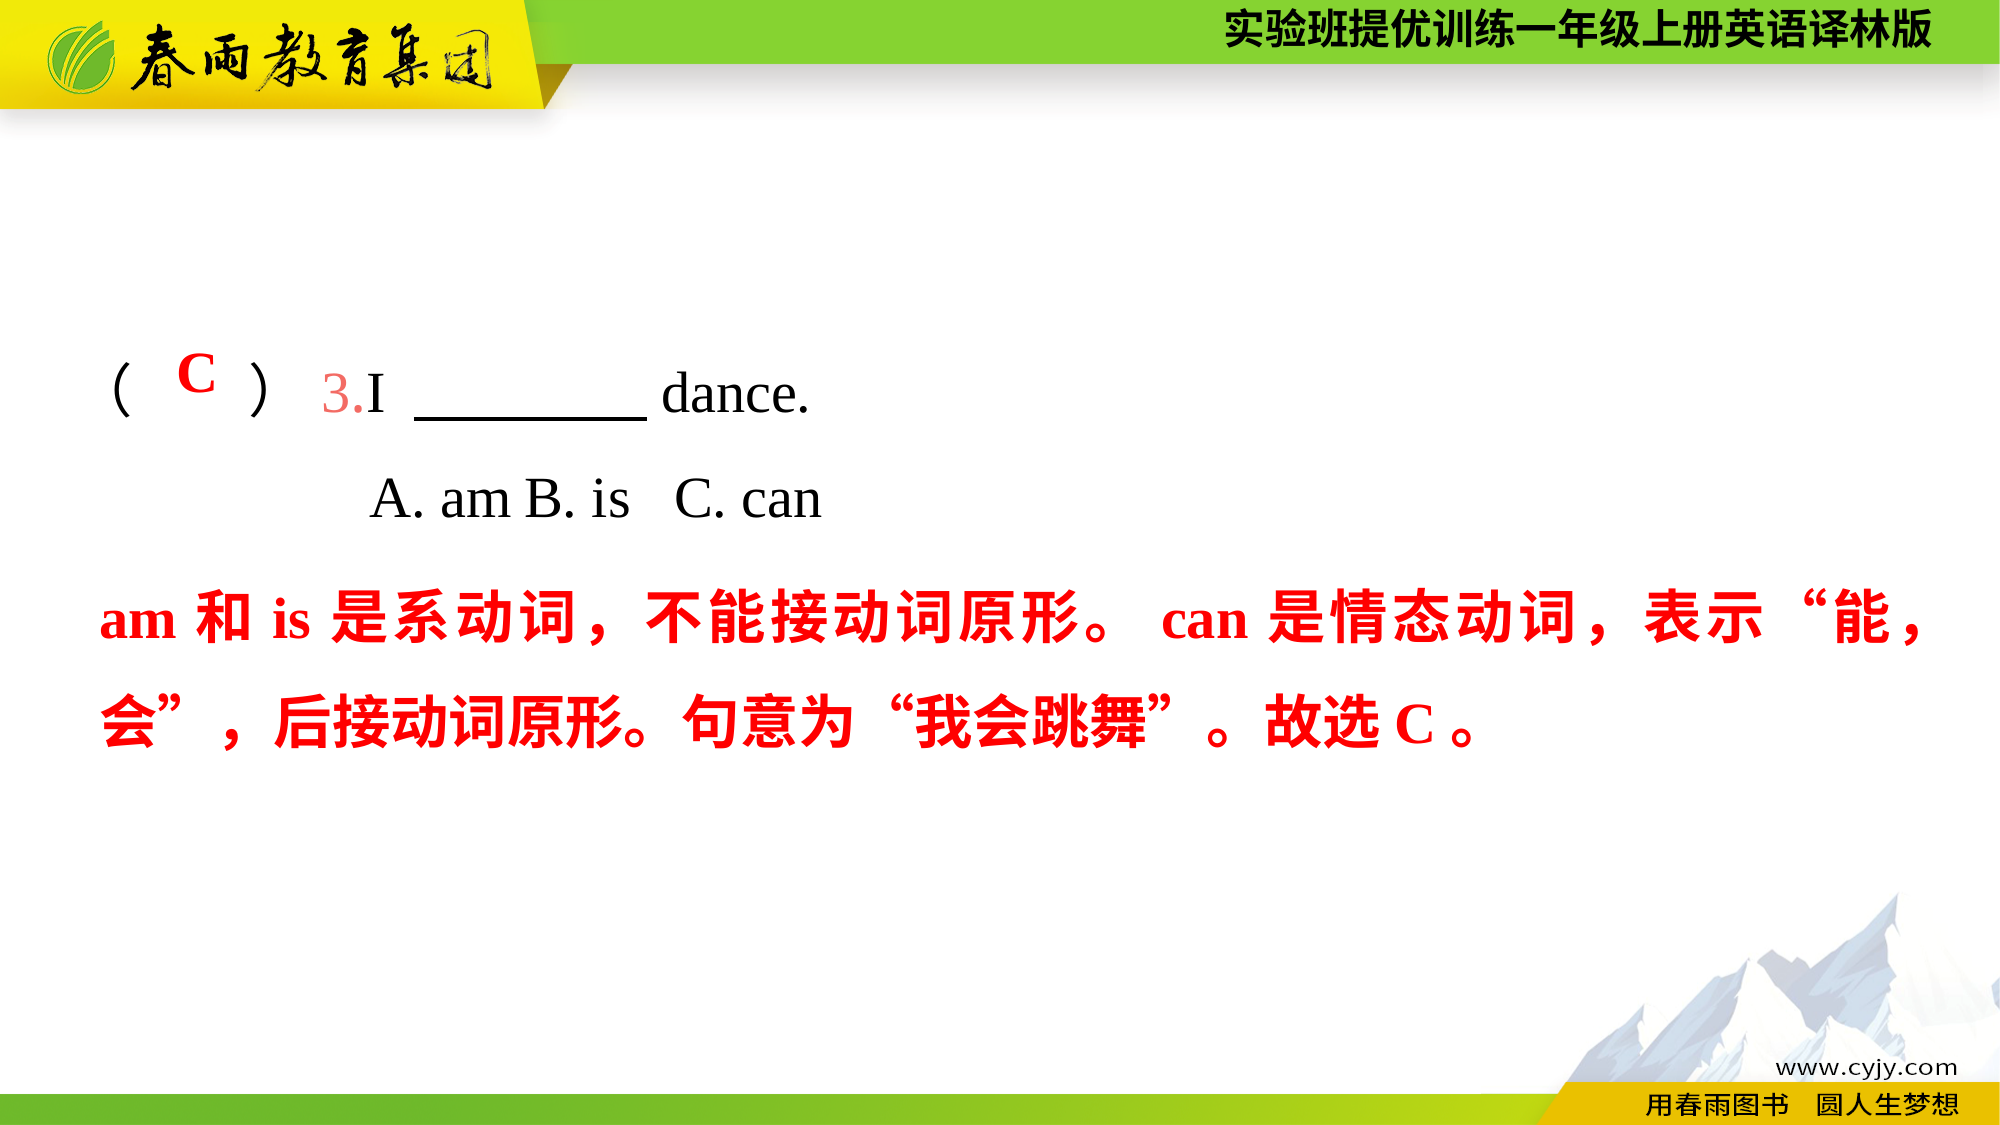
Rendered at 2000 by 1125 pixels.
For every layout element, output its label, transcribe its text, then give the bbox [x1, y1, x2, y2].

text_box C [161, 326, 234, 411]
picture [0, 0, 2000, 1125]
text_box am和is是系动词，不能接动词原形。can是情态动词，表示“能，会”，后接动词原形。句意为“我会跳舞”。故选C。 [84, 537, 1969, 763]
list （ ）3.I dance. A. am B. is C. can [59, 311, 1944, 539]
